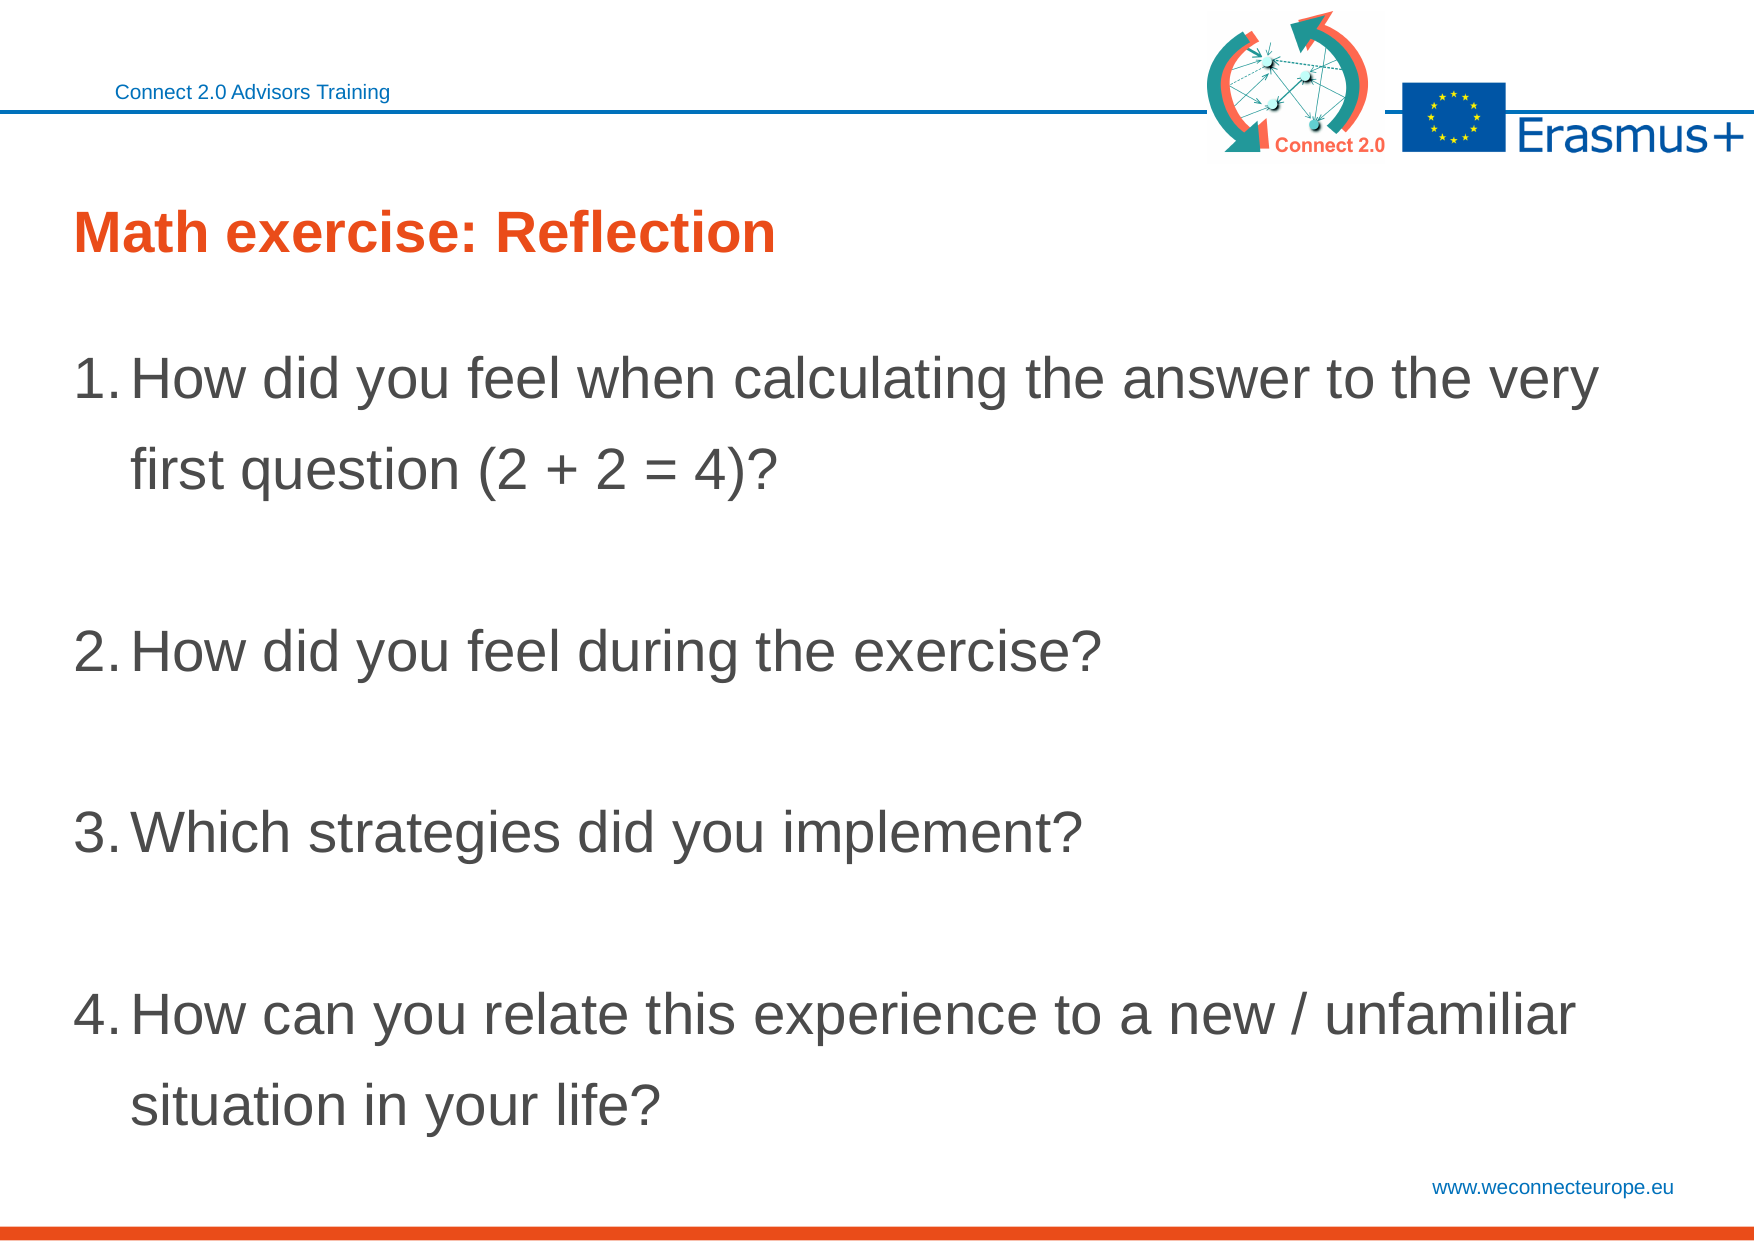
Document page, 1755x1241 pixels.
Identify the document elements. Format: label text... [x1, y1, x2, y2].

picture [1207, 11, 1755, 172]
list How did you feel when calculating the answer to the very first question (2 + 2 = 4)? How did you feel during the exercise? Which strategies did you implement? How can you relate this experience to a new / unfamiliar situation in your life? [73, 318, 1681, 1164]
footer Connect 2.0 Advisors Training [114, 70, 1084, 104]
title Math exercise: Reflection [73, 193, 1681, 302]
